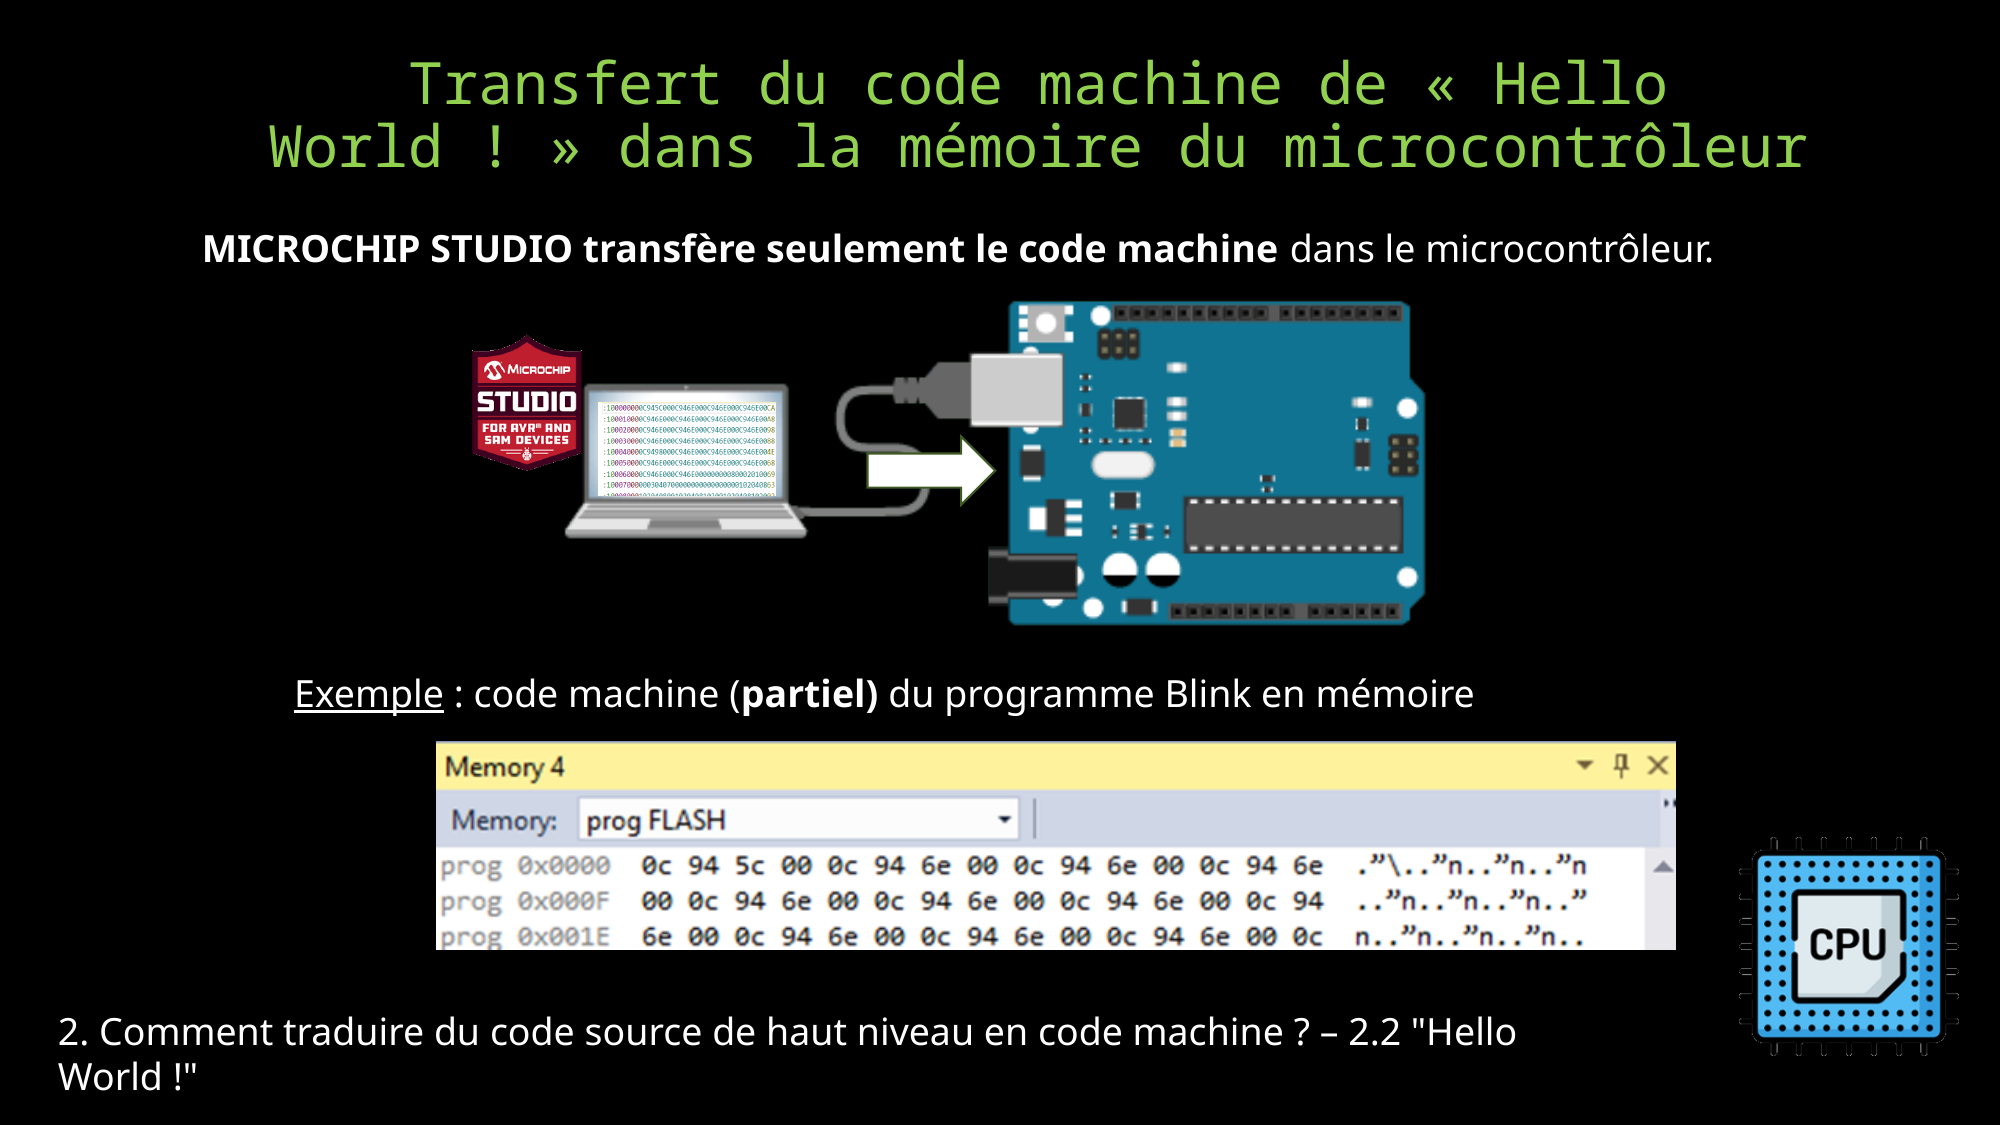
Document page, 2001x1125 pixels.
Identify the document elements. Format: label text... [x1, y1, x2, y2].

text_box Exemple : code machine (partiel) du programme Blink en mémoire [279, 662, 1556, 723]
title Transfert du code machine de « Hello World ! » dans la mémoire du microcontrôleur [249, 0, 1827, 188]
text_box 2. Comment traduire du code source de haut niveau en code machine ? – 2.2 "Hello World !" [43, 1000, 1583, 1106]
picture [1739, 837, 1959, 1056]
picture [458, 240, 1467, 678]
text_box MICROCHIP STUDIO transfère seulement le code machine dans le microcontrôleur. [187, 217, 1730, 278]
picture [436, 741, 1676, 950]
